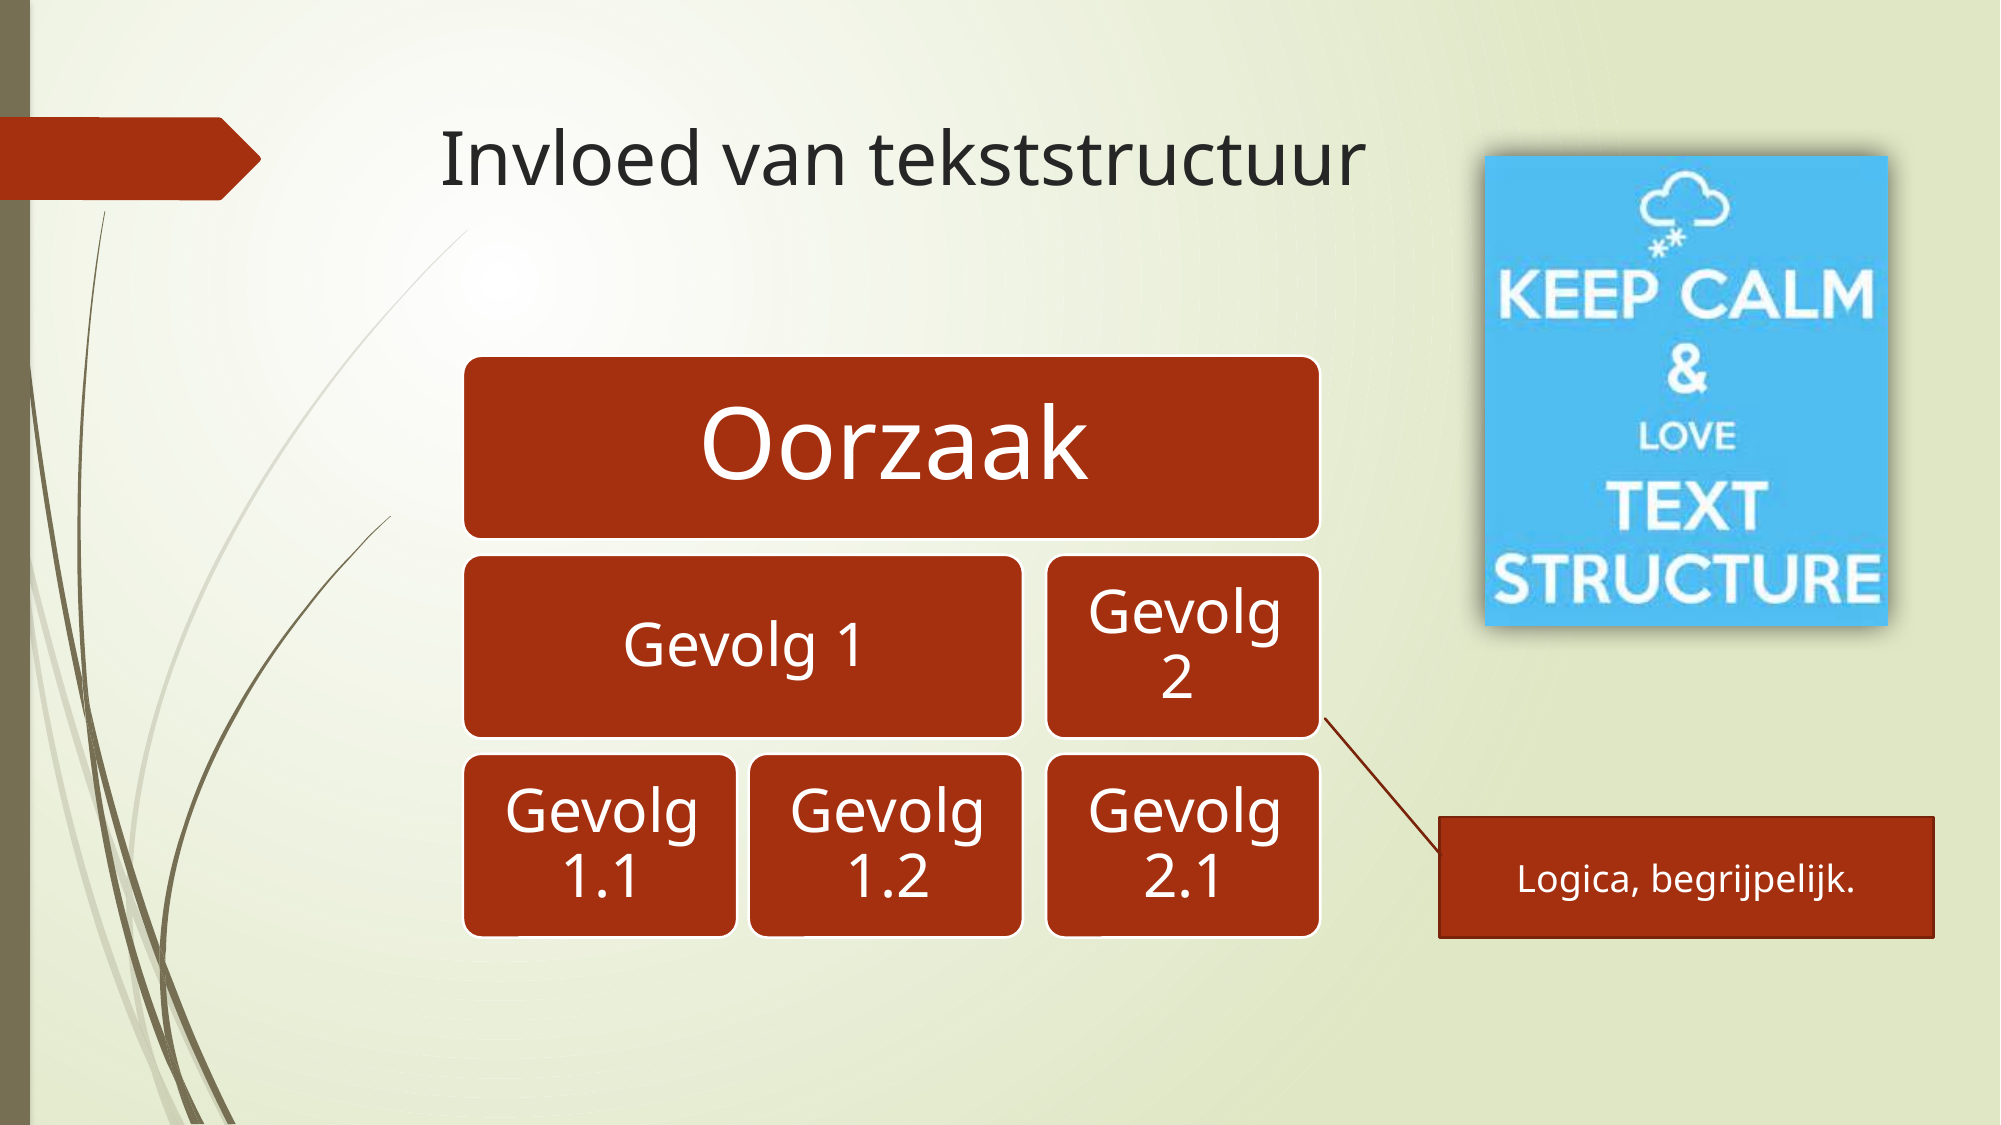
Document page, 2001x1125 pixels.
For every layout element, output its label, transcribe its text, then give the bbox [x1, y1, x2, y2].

title Invloed van tekststructuur [425, 102, 1888, 313]
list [1485, 156, 1888, 626]
text_box Logica, begrijpelijk. [1325, 717, 1935, 939]
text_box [462, 355, 1321, 938]
